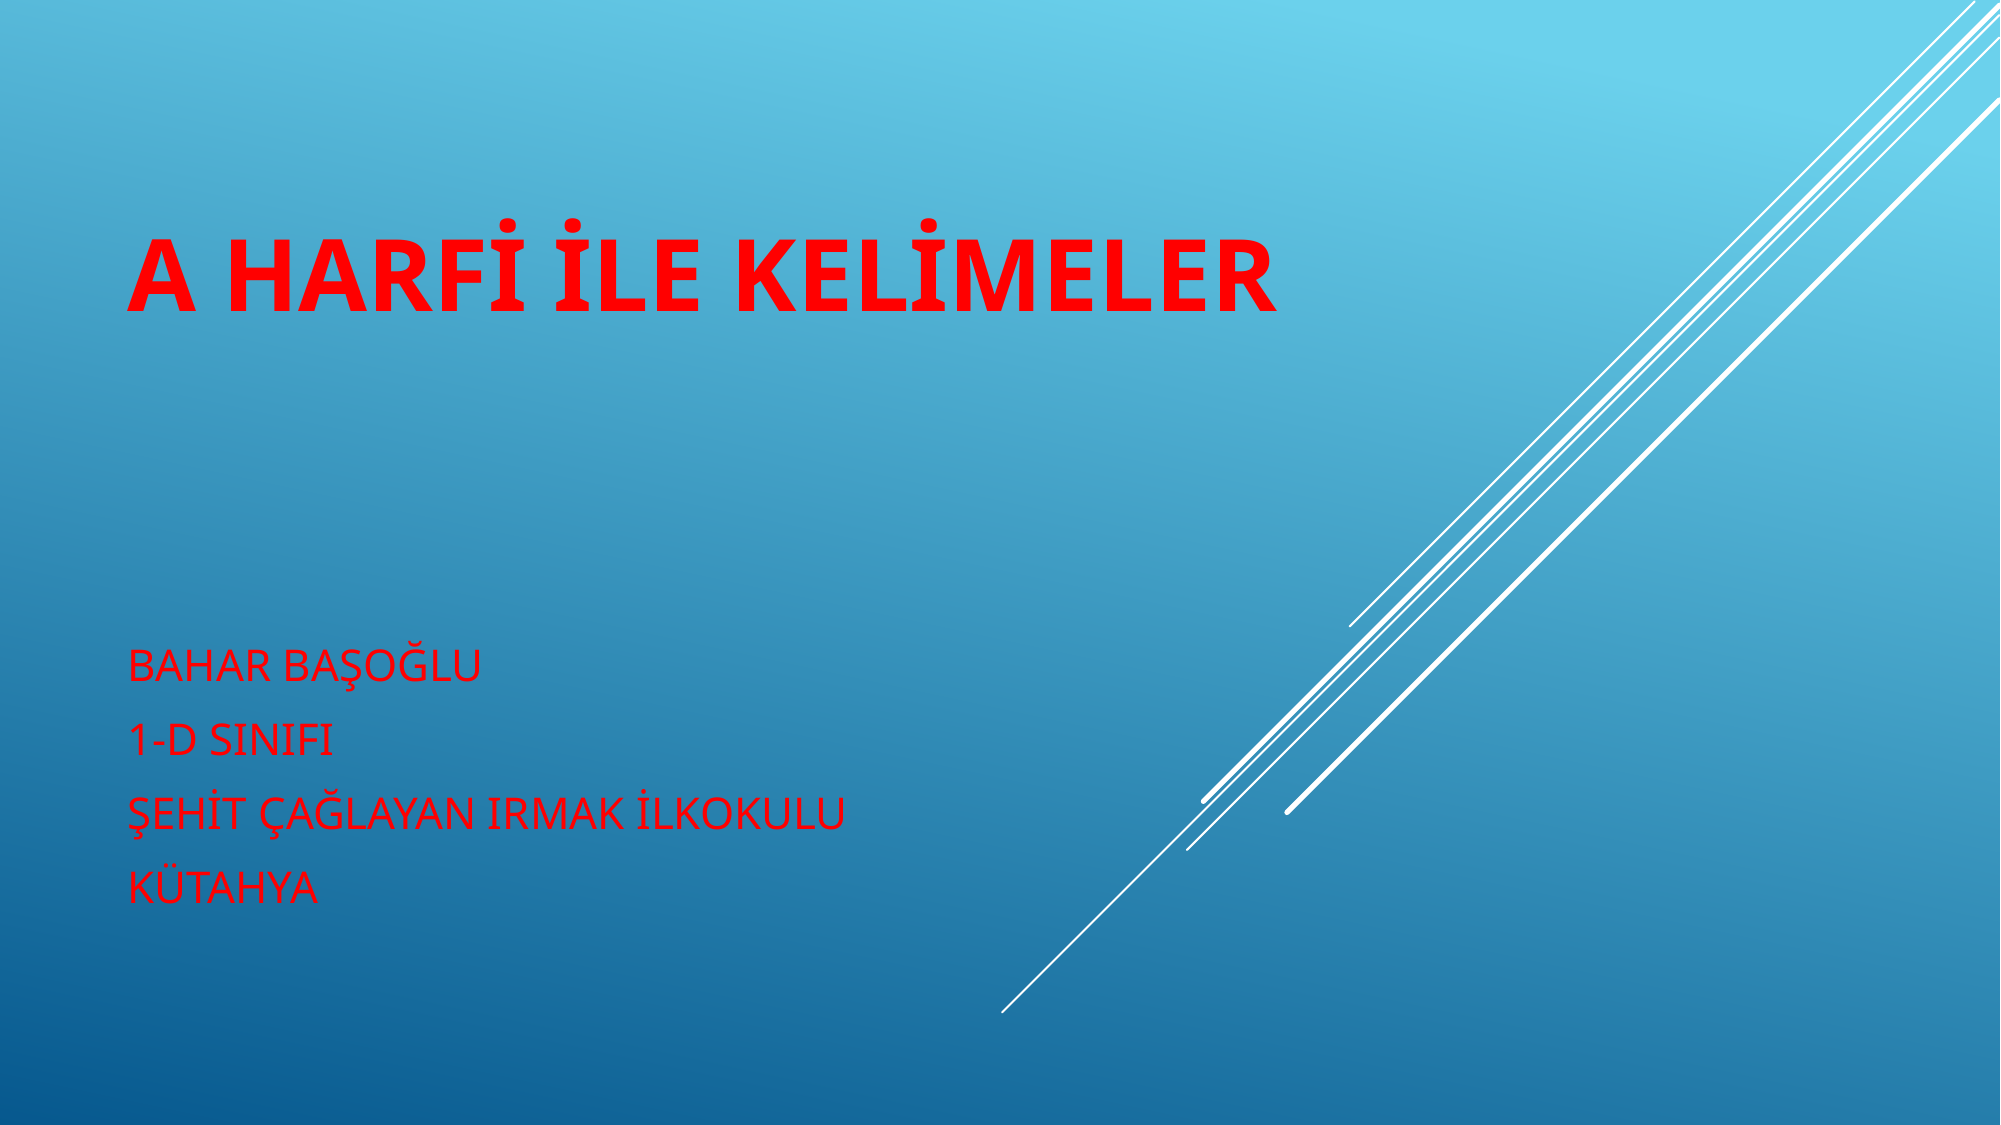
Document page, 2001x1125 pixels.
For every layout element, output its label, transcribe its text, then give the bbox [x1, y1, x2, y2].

subtitle BAHAR BAŞOĞLU 1-D SINIFI ŞEHİT ÇAĞLAYAN IRMAK İLKOKULU KÜTAHYA [112, 630, 1163, 950]
title A HARFİ İLE KELİMELER [112, 112, 1425, 339]
